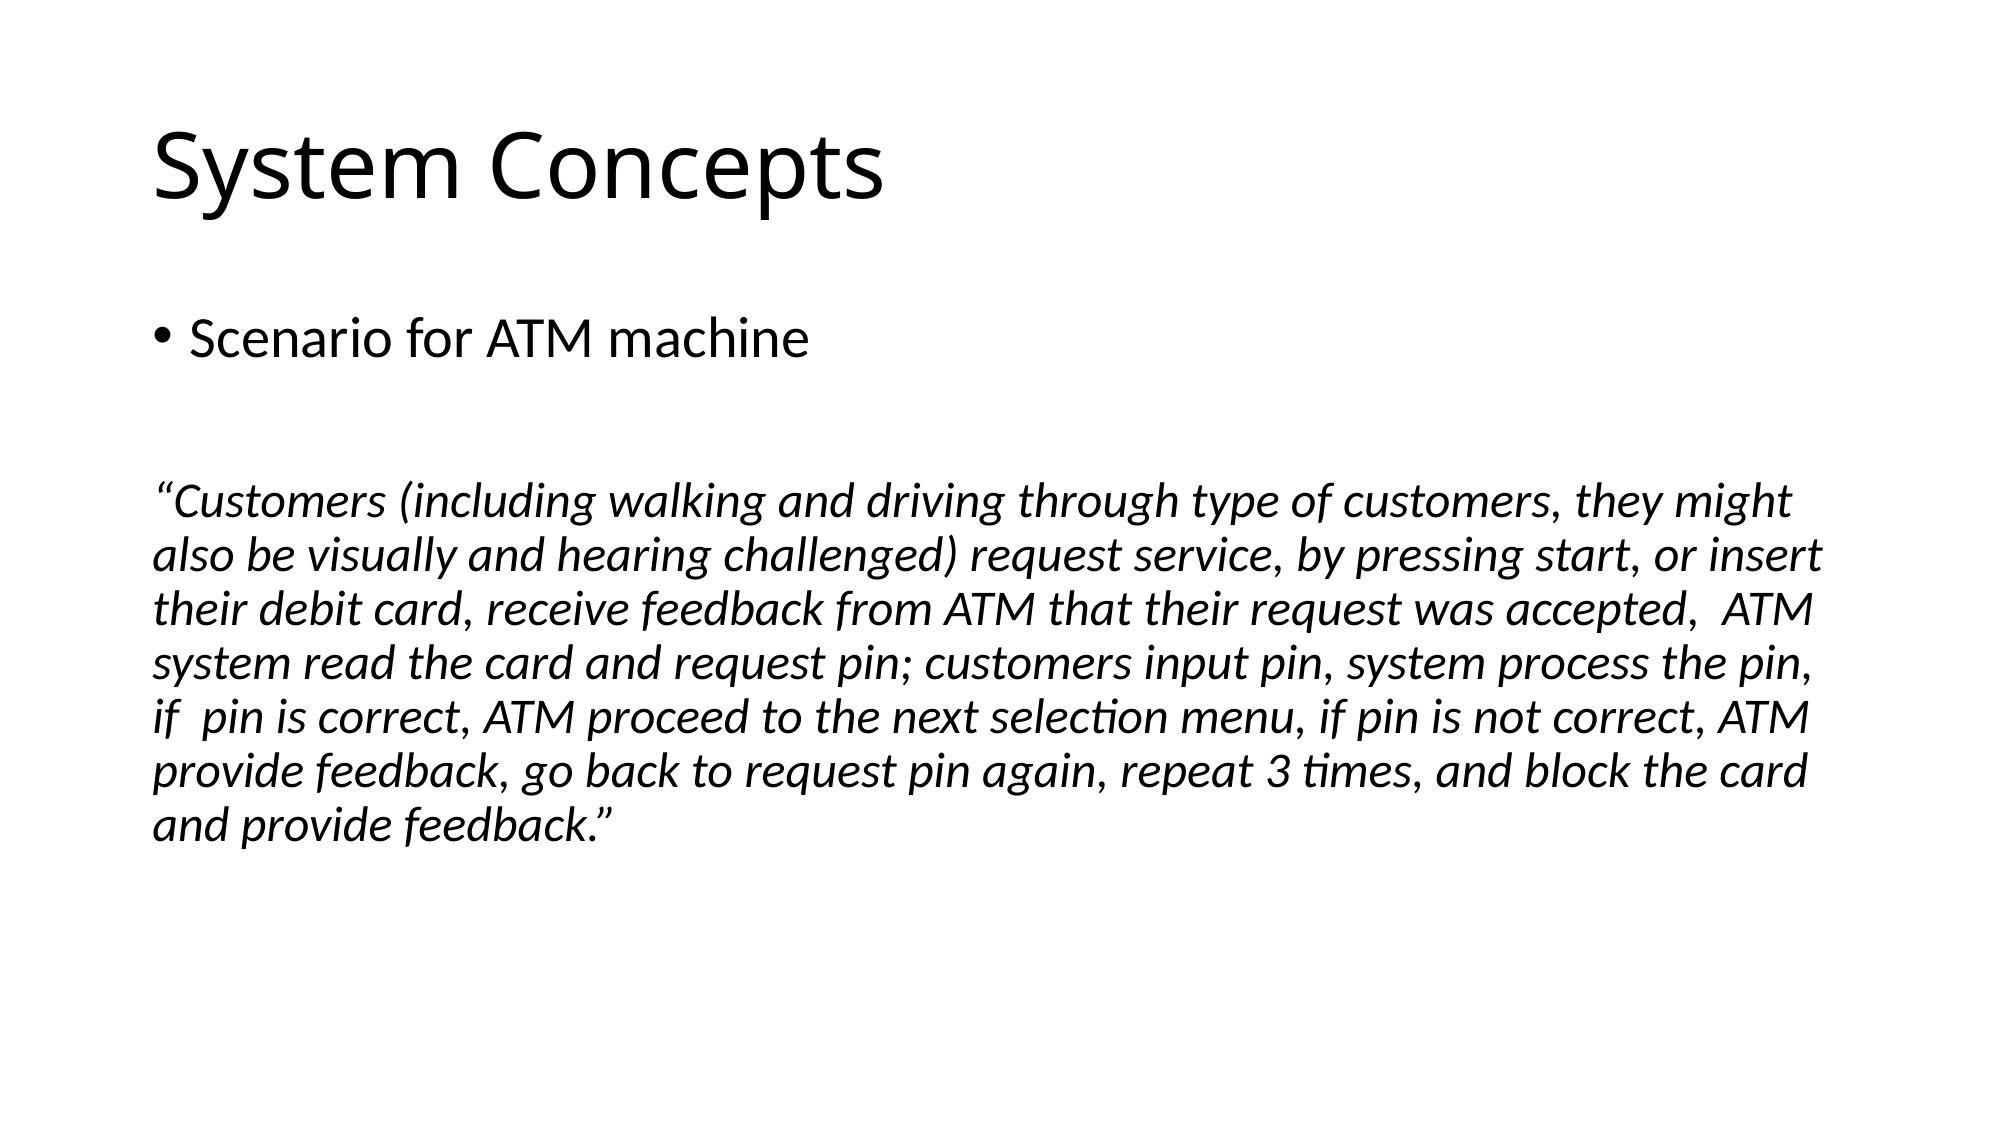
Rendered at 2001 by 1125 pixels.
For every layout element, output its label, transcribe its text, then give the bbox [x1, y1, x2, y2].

title System Concepts [137, 59, 1863, 278]
list Scenario for ATM machine “Customers (including walking and driving through type of customers, they might also be visually and hearing challenged) request service, by pressing start, or insert their debit card, receive feedback from ATM that their request was accepted, ATM system read the card and request pin; customers input pin, system process the pin, if pin is correct, ATM proceed to the next selection menu, if pin is not correct, ATM provide feedback, go back to request pin again, repeat 3 times, and block the card and provide feedback.” [137, 299, 1863, 1014]
